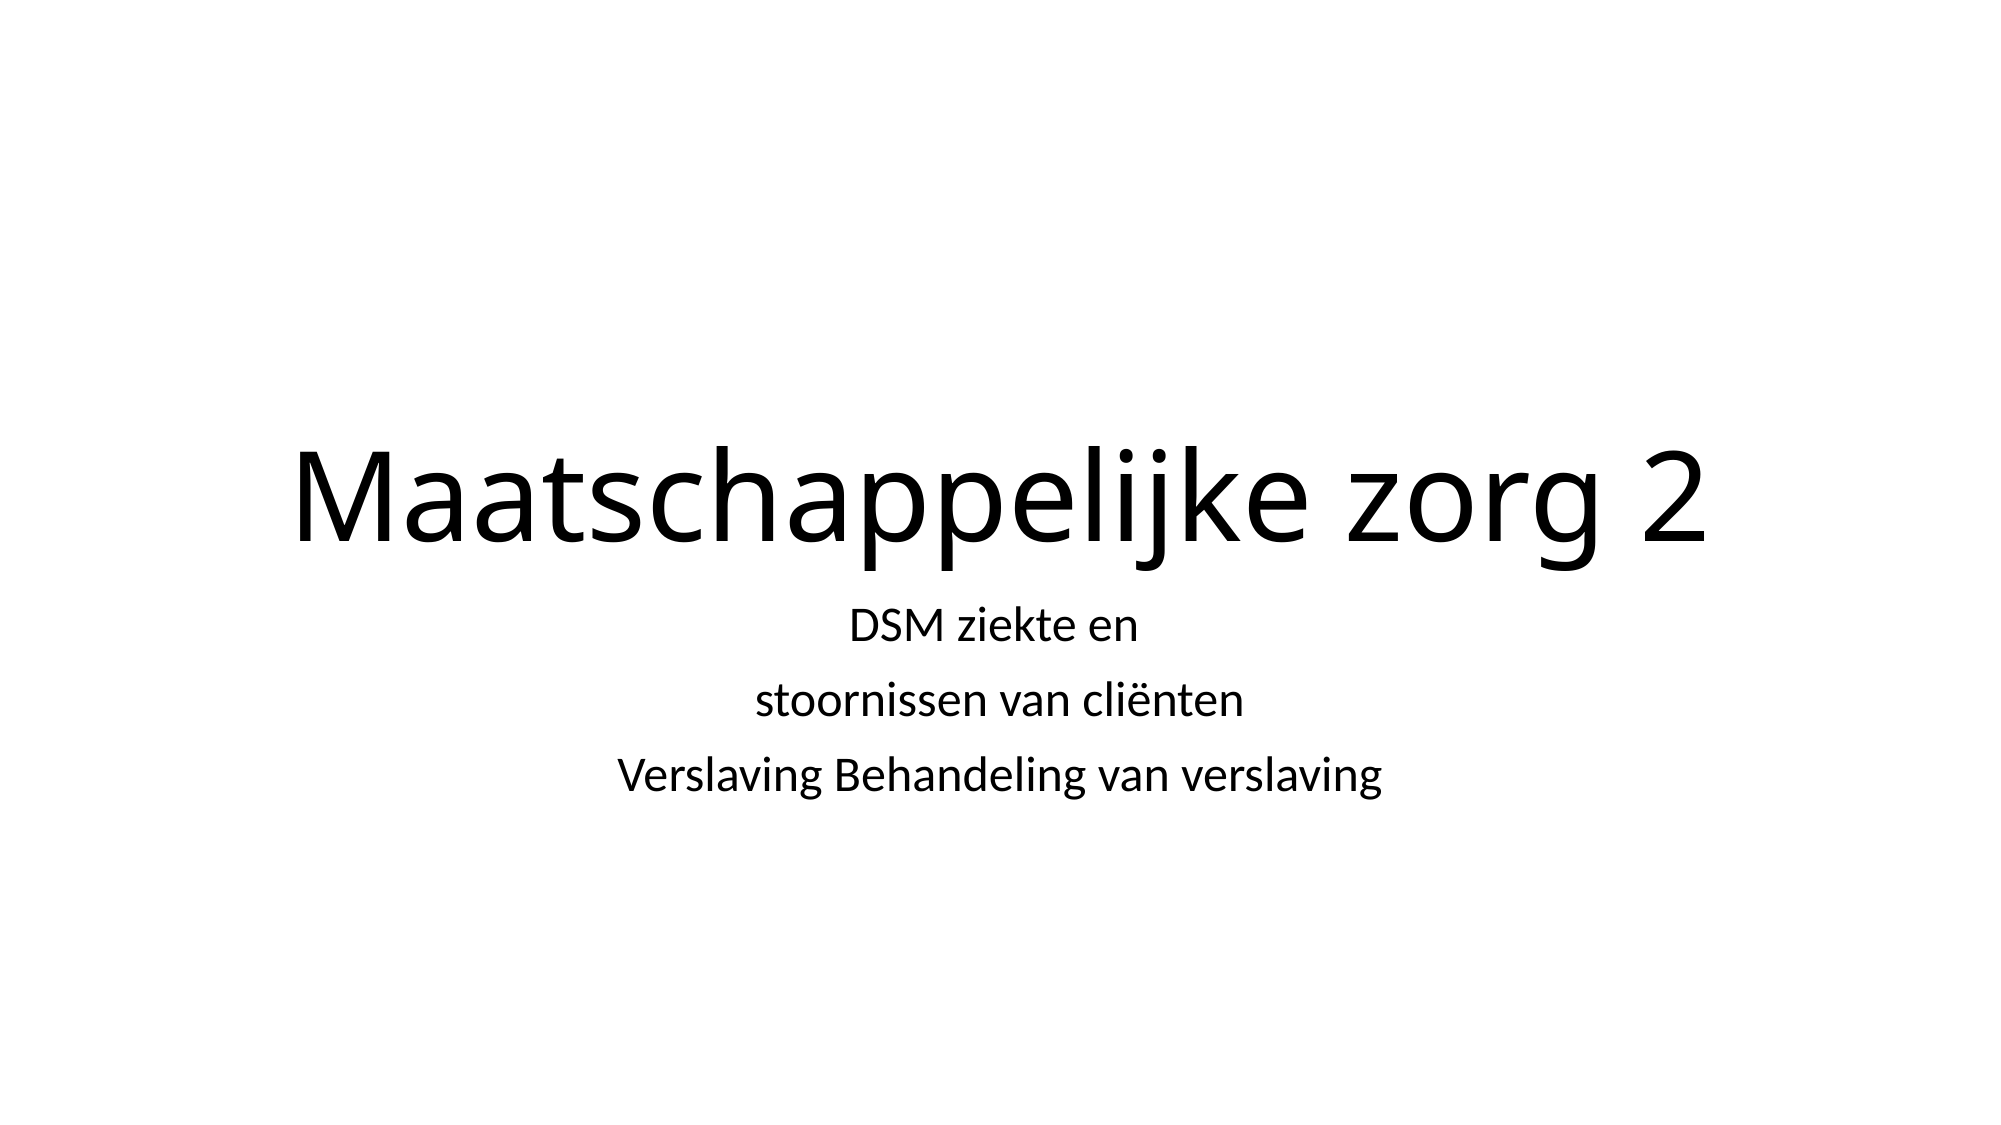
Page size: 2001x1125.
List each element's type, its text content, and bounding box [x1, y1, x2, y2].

title Maatschappelijke zorg 2 [249, 184, 1750, 576]
subtitle DSM ziekte en stoornissen van cliënten Verslaving Behandeling van verslaving [249, 590, 1750, 863]
